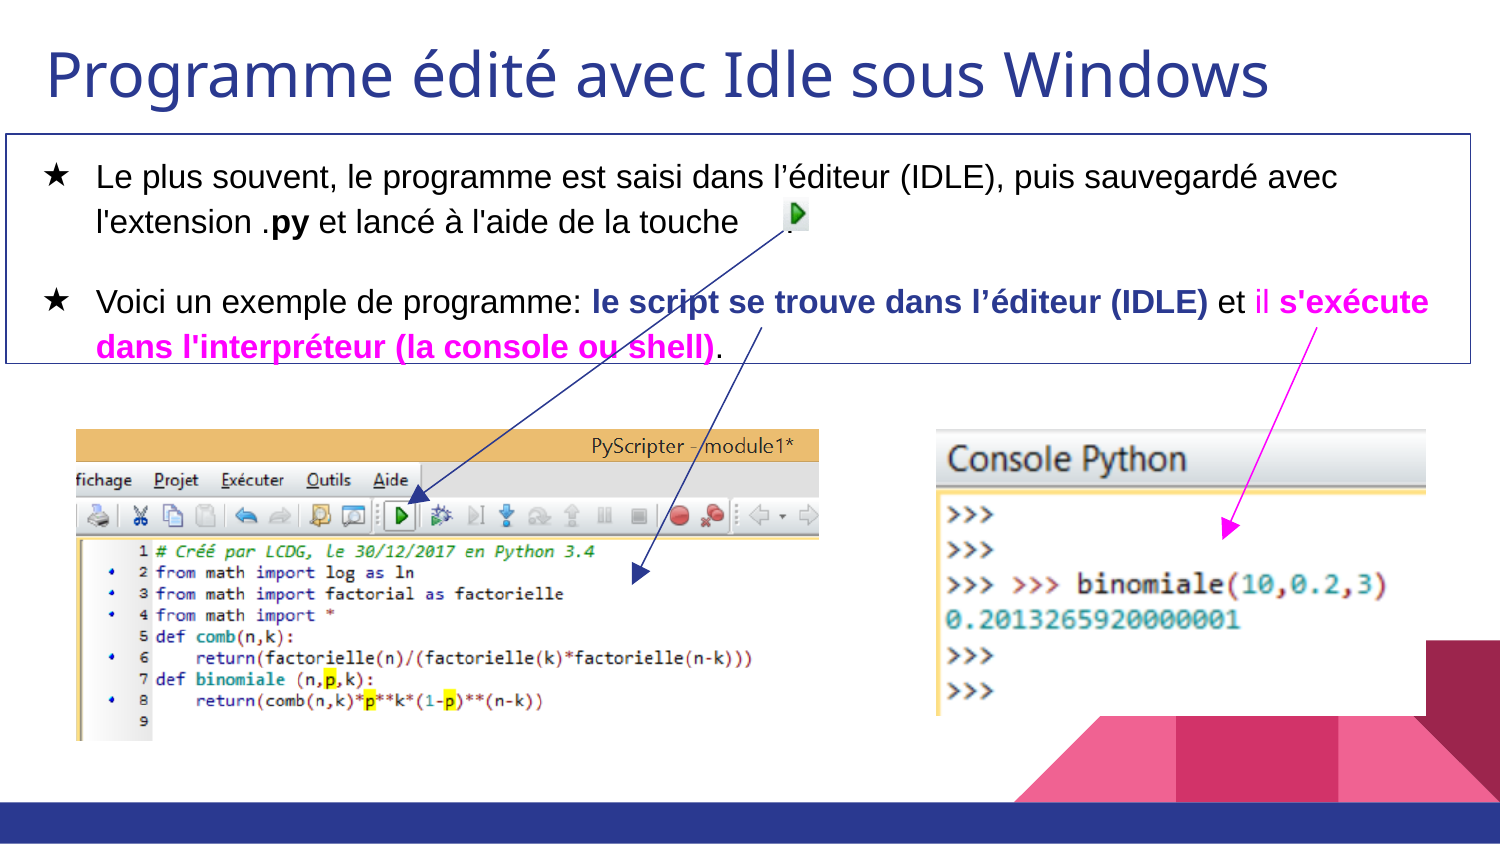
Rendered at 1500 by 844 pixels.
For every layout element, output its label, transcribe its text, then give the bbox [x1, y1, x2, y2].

picture [936, 428, 1427, 716]
picture [76, 428, 819, 741]
list Le plus souvent, le programme est saisi dans l’éditeur (IDLE), puis sauvegardé avec l'extension .py et lancé à l'aide de la touche . Voici un exemple de programme: le script se trouve dans l’éditeur (IDLE) et il s'exécute dans l'interpréteur (la console ou shell). [5, 133, 1471, 364]
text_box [1222, 327, 1318, 541]
picture [783, 197, 810, 232]
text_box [407, 230, 784, 505]
title Programme édité avec Idle sous Windows [30, 20, 1428, 120]
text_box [631, 514, 762, 586]
